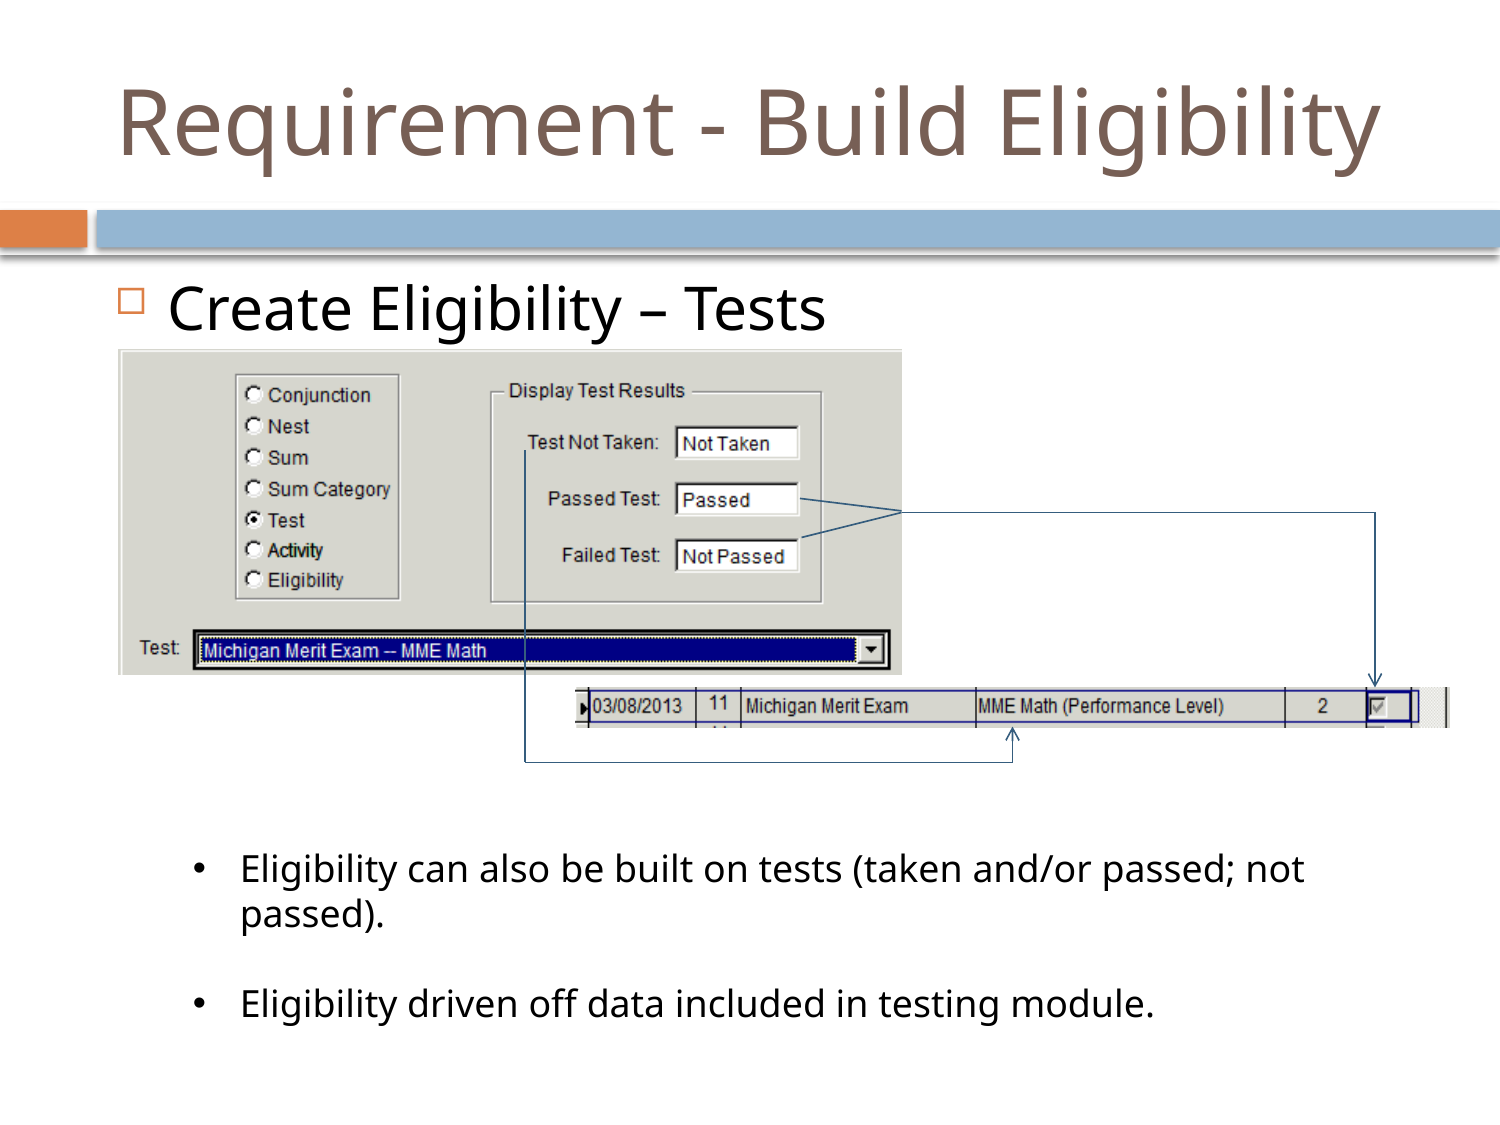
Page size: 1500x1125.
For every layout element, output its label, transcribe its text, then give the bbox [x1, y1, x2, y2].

picture [118, 349, 902, 676]
list Create Eligibility – Tests [100, 262, 1438, 1000]
title Requirement - Build Eligibility [100, 37, 1438, 200]
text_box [799, 498, 902, 512]
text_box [801, 512, 902, 538]
picture [574, 687, 1451, 728]
text_box Eligibility can also be built on tests (taken and/or passed; not passed). Eligibility driven off data included in testing module. [178, 837, 1396, 1033]
